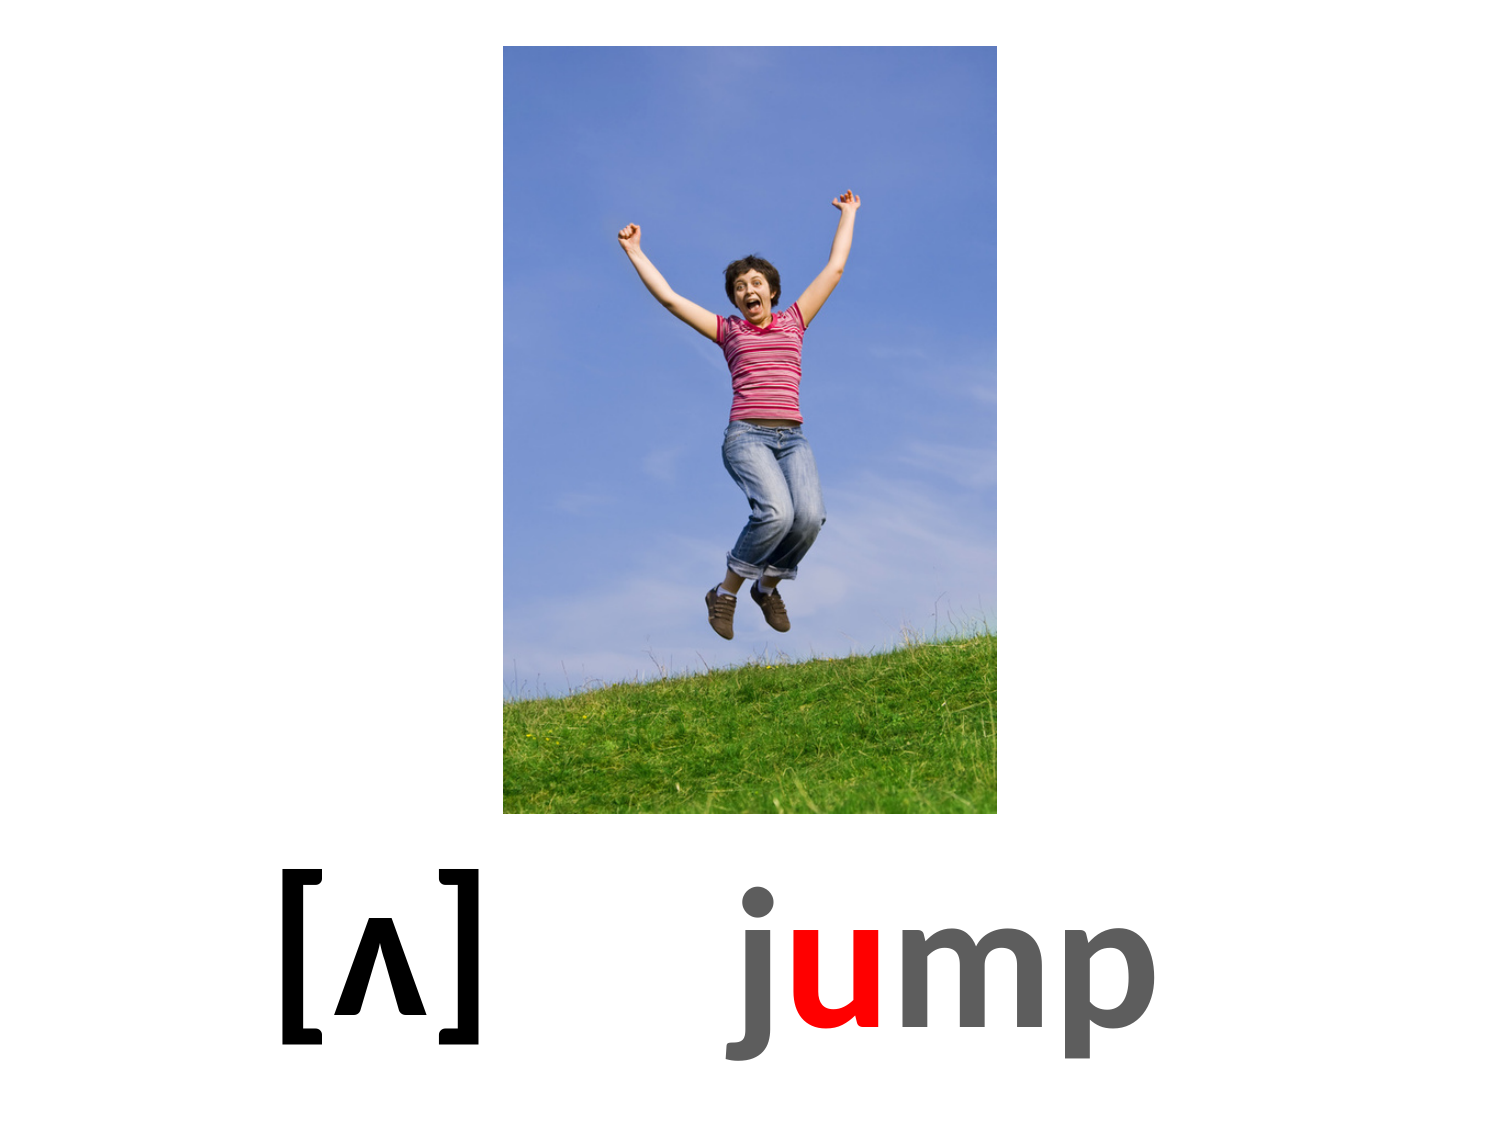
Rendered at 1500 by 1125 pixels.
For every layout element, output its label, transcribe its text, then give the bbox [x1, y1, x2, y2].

picture [503, 46, 997, 814]
text_box [ʌ] [104, 808, 554, 1064]
text_box jump [716, 820, 1176, 1076]
